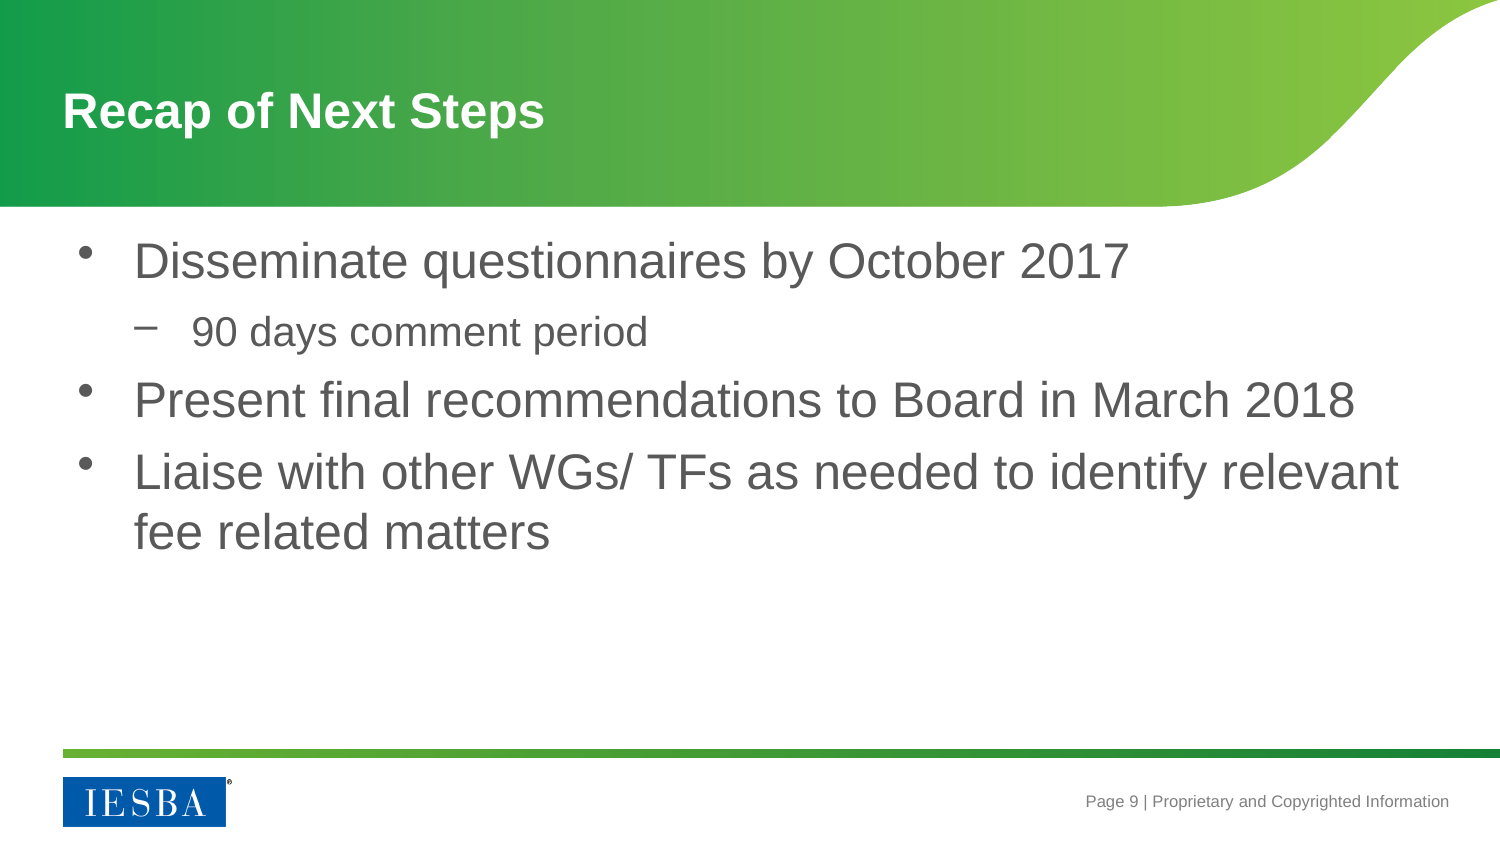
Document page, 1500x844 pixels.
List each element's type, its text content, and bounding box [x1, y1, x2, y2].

title Recap of Next Steps [62, 75, 1300, 142]
picture [0, 0, 1500, 207]
picture [63, 777, 232, 827]
list Disseminate questionnaires by October 2017 90 days comment period Present final recommendations to Board in March 2018 Liaise with other WGs/ TFs as needed to identify relevant fee related matters [62, 220, 1438, 724]
